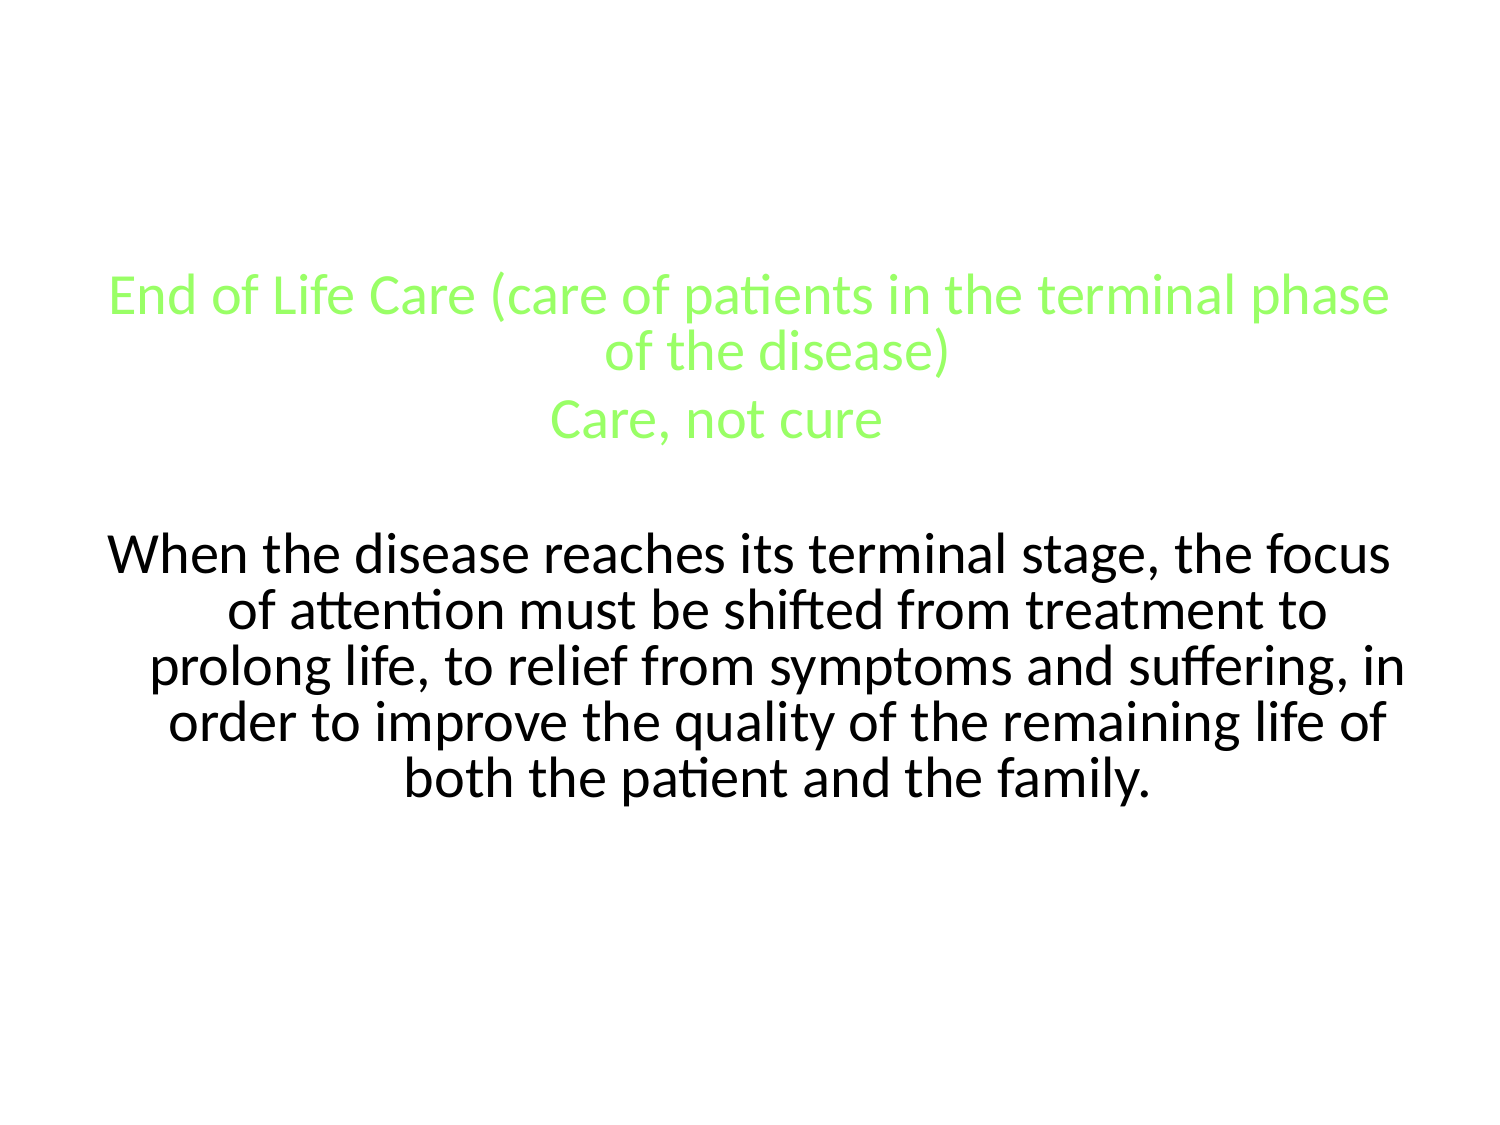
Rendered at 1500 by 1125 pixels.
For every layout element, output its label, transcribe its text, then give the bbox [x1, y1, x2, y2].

list End of Life Care (care of patients in the terminal phase of the disease) Care, not cure When the disease reaches its terminal stage, the focus of attention must be shifted from treatment to prolong life, to relief from symptoms and suffering, in order to improve the quality of the remaining life of both the patient and the family. [75, 262, 1425, 1005]
